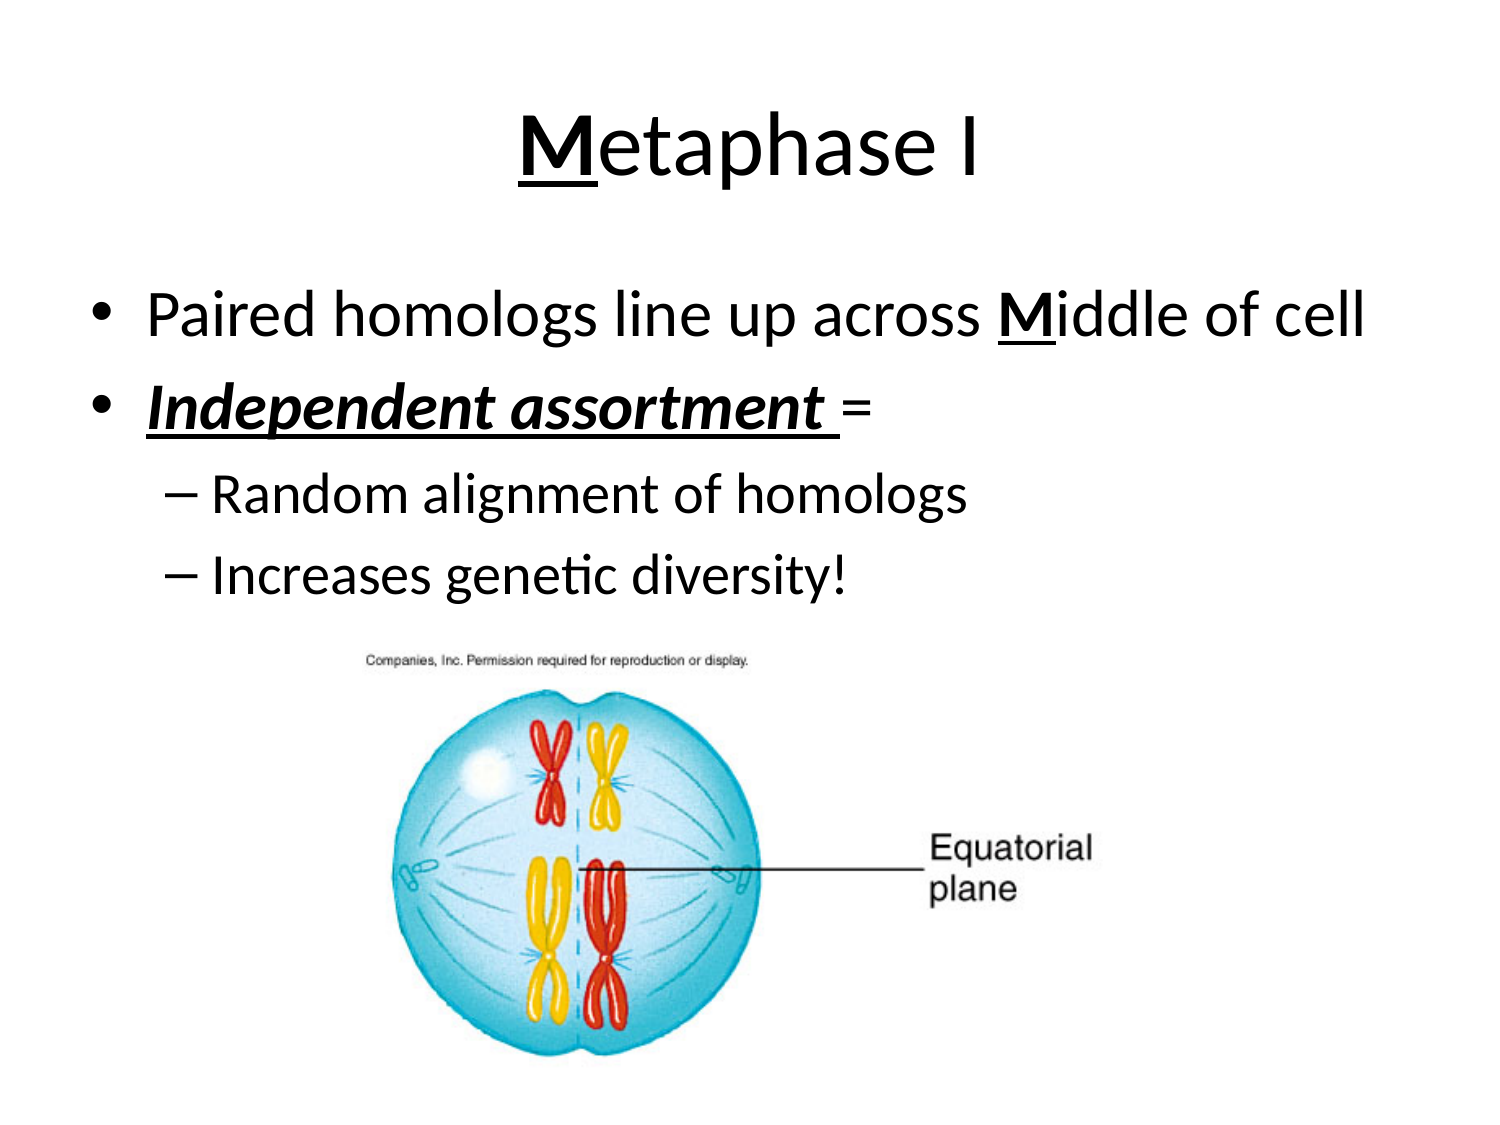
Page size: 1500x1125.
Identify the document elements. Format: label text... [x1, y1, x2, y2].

title Metaphase I [75, 45, 1425, 233]
picture [362, 649, 1116, 1072]
list Paired homologs line up across Middle of cell Independent assortment = Random alignment of homologs Increases genetic diversity! [75, 262, 1425, 1005]
